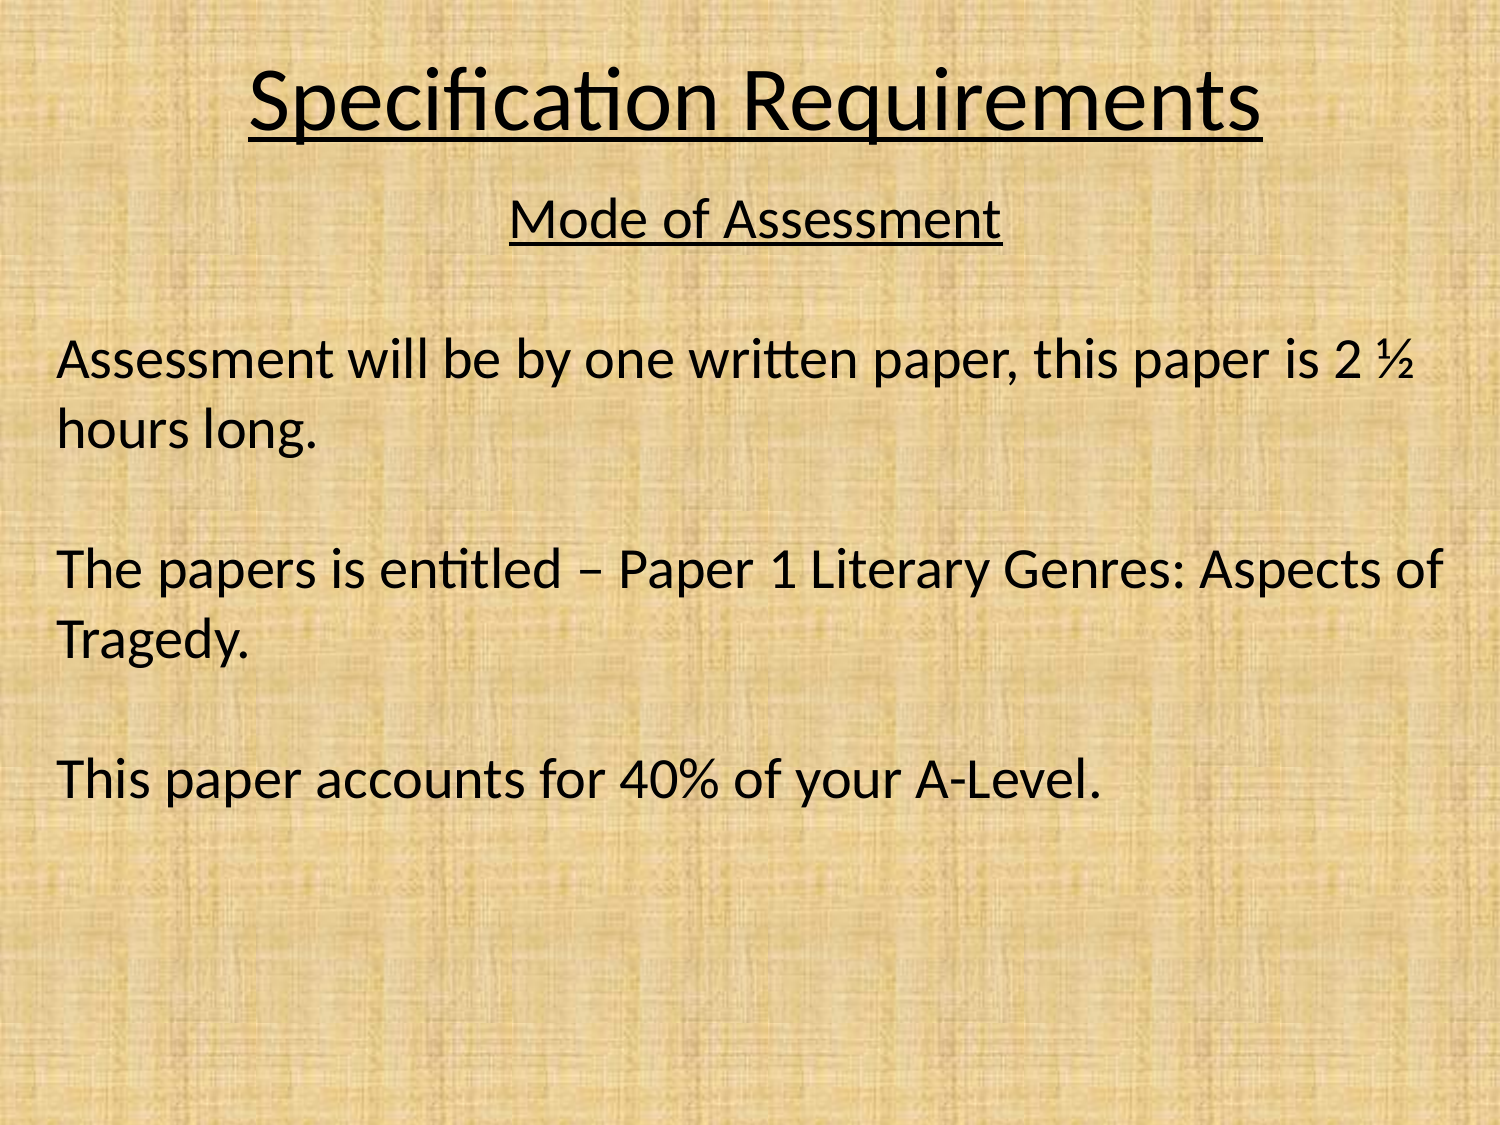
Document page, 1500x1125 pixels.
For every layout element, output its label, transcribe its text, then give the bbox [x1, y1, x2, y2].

text_box Mode of Assessment Assessment will be by one written paper, this paper is 2 ½ hours long. The papers is entitled – Paper 1 Literary Genres: Aspects of Tragedy. This paper accounts for 40% of your A-Level. [41, 172, 1471, 958]
picture [0, 0, 1500, 1125]
title Specification Requirements [80, 0, 1431, 188]
